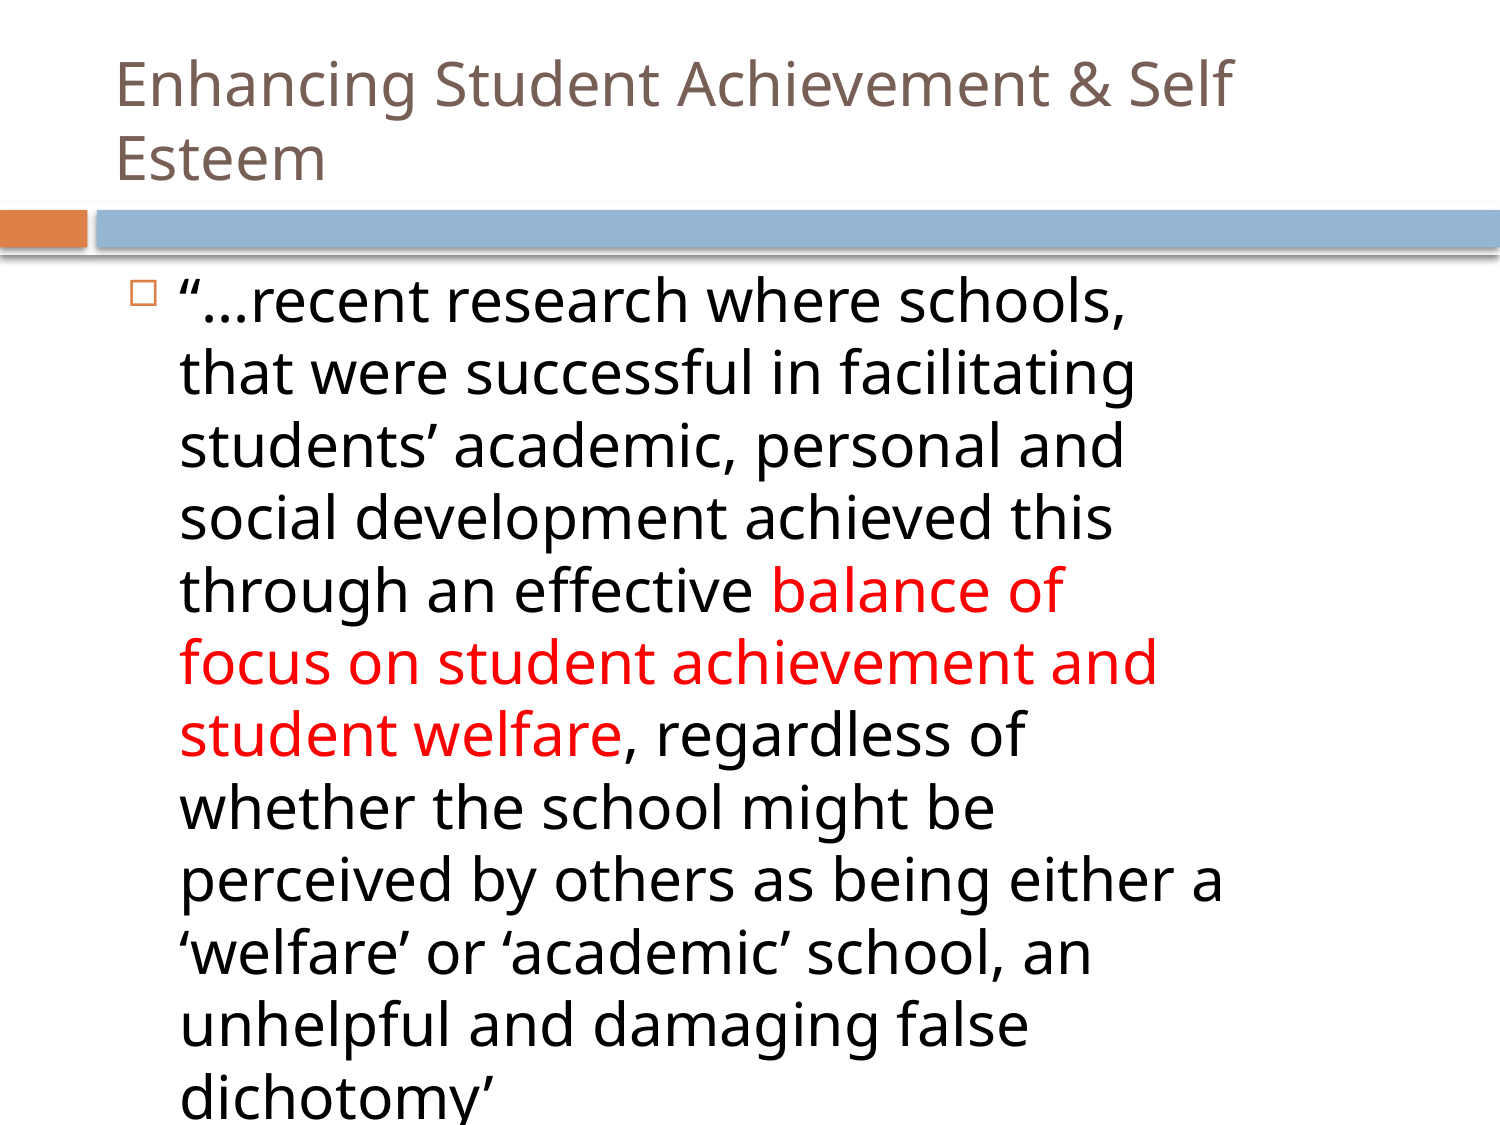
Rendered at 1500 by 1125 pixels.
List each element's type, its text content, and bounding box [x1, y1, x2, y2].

title Enhancing Student Achievement & Self Esteem [99, 37, 1438, 200]
list “...recent research where schools, that were successful in facilitating students’ academic, personal and social development achieved this through an effective balance of focus on student achievement and student welfare, regardless of whether the school might be perceived by others as being either a ‘welfare’ or ‘academic’ school, an unhelpful and damaging false dichotomy’ [112, 254, 1247, 1000]
